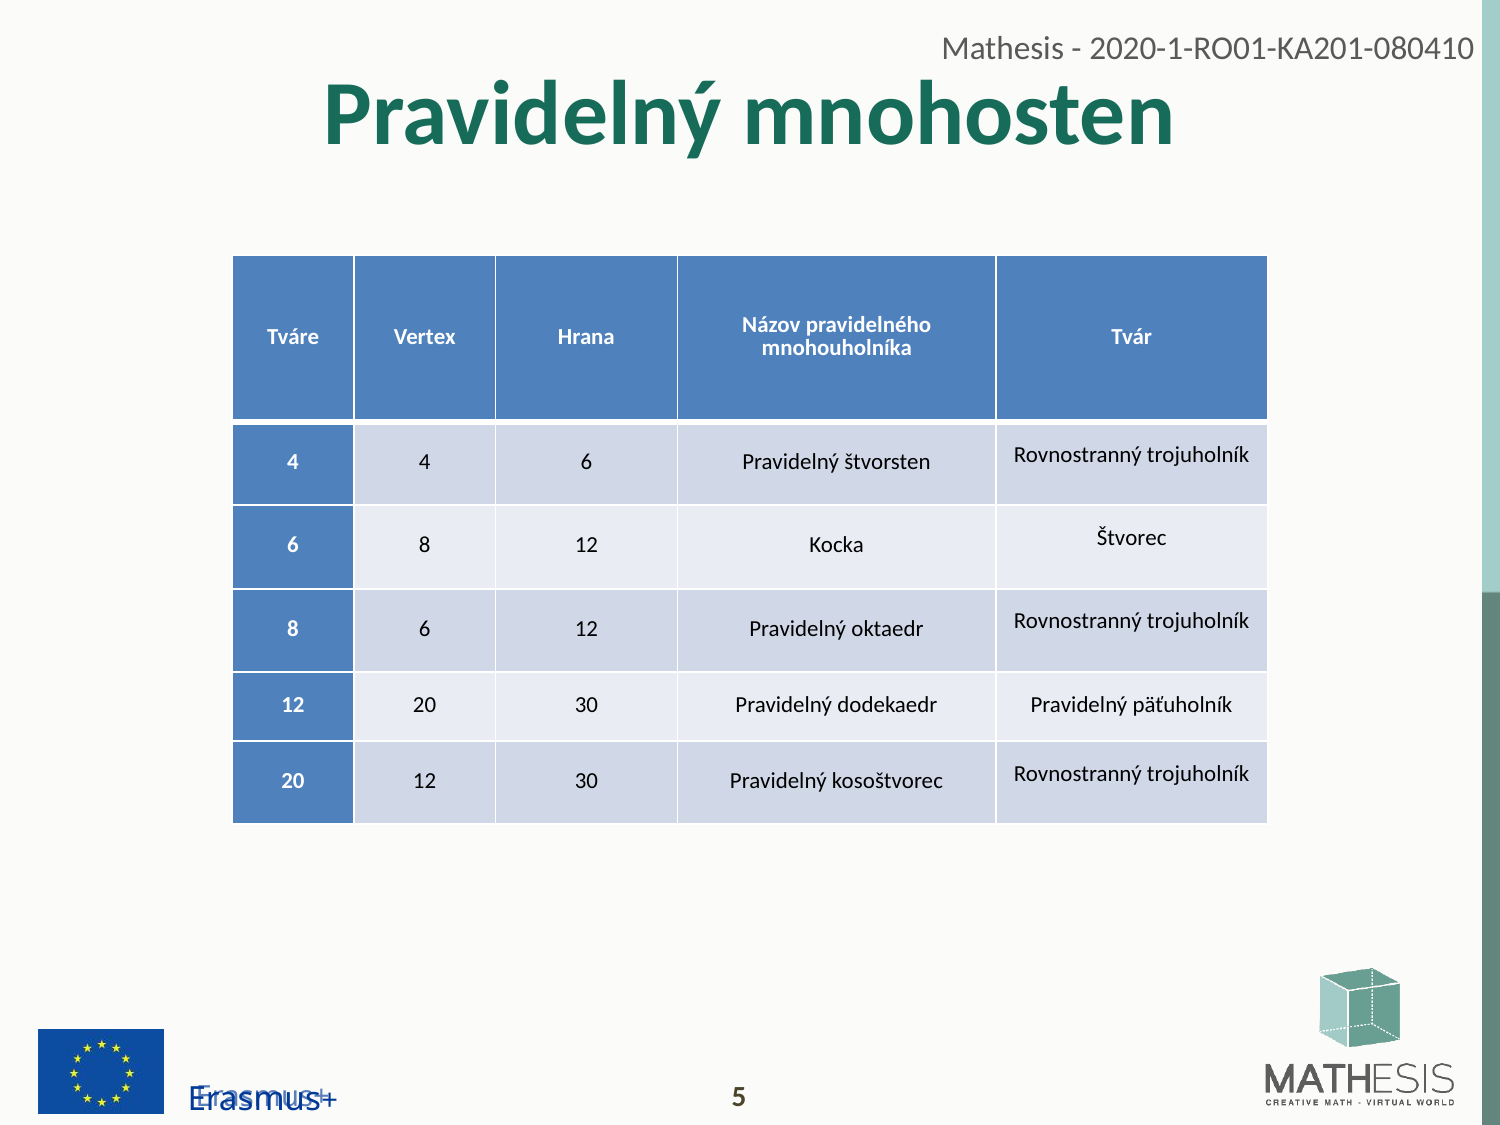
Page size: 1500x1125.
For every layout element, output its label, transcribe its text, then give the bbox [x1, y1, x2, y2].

table_cell 20 [233, 742, 353, 823]
table_cell 6 [233, 506, 353, 588]
table_cell 6 [355, 590, 495, 671]
table_cell Pravidelný päťuholník [997, 673, 1267, 740]
table_cell 8 [233, 590, 353, 671]
table_cell 12 [496, 506, 677, 588]
table_cell Rovnostranný trojuholník [997, 425, 1267, 504]
title Pravidelný mnohosten [75, 45, 1425, 233]
picture [38, 1029, 164, 1114]
table_cell Pravidelný oktaedr [678, 590, 995, 671]
table_cell 4 [355, 425, 495, 504]
table_cell Rovnostranný trojuholník [997, 590, 1267, 671]
table_header Tvár [997, 256, 1267, 419]
table_header Názov pravidelného mnohouholníka [678, 256, 995, 419]
table_cell 12 [496, 590, 677, 671]
table_cell Pravidelný štvorsten [678, 425, 995, 504]
table_cell 6 [496, 425, 677, 504]
table_cell 8 [355, 506, 495, 588]
table_cell 30 [496, 673, 677, 740]
table_cell 12 [355, 742, 495, 823]
table_cell 20 [355, 673, 495, 740]
table_cell 30 [496, 742, 677, 823]
table_cell Kocka [678, 506, 995, 588]
table_cell 12 [233, 673, 353, 740]
table_header Hrana [496, 256, 677, 419]
table_header Tváre [233, 256, 353, 419]
table_cell Štvorec [997, 506, 1267, 588]
table_header Vertex [355, 256, 495, 419]
table_cell Pravidelný dodekaedr [678, 673, 995, 740]
table_cell Rovnostranný trojuholník [997, 742, 1267, 823]
table_cell Pravidelný kosoštvorec [678, 742, 995, 823]
table_cell 4 [233, 425, 353, 504]
